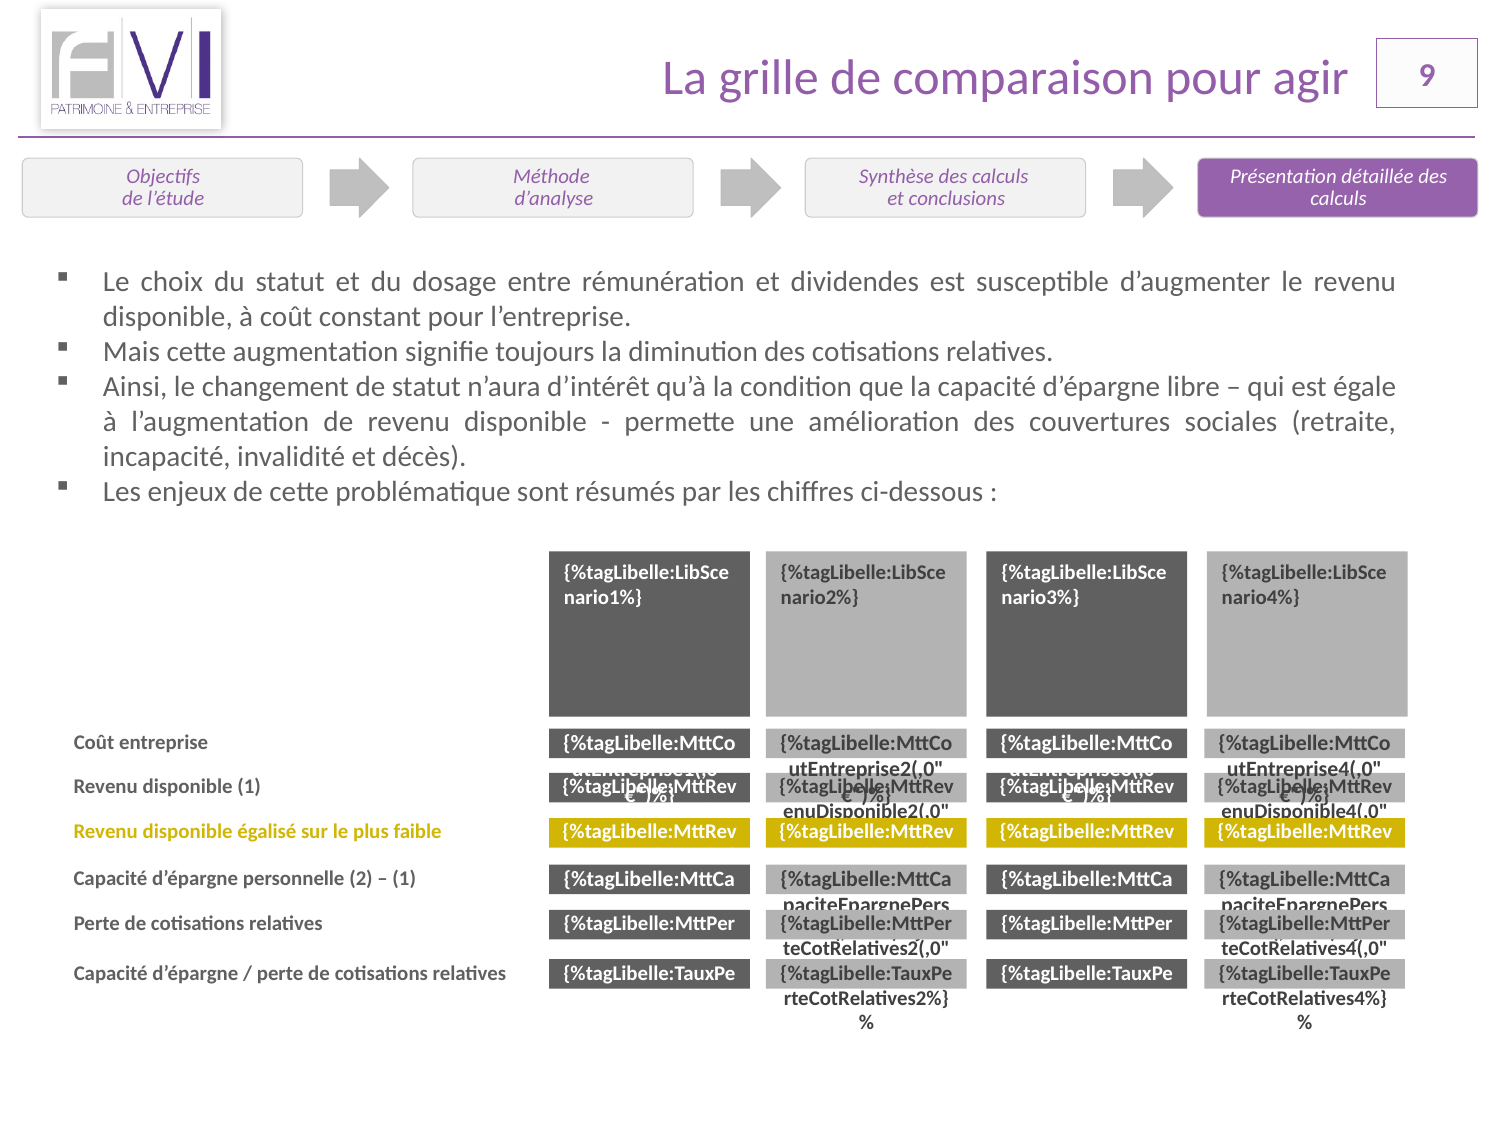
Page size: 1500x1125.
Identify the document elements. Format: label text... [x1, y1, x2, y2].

text_box Revenu disponible égalisé sur le plus faible [58, 818, 467, 859]
title La grille de comparaison pour agir [242, 19, 1365, 130]
text_box {%tagLibelle:TauxPerteCotRelatives1%} % [549, 959, 750, 989]
text_box Perte de cotisations relatives [58, 909, 420, 951]
text_box Coût entreprise [58, 728, 225, 753]
text_box {%tagLibelle:TauxPerteCotRelatives3%} % [986, 959, 1188, 989]
text_box Capacité d’épargne personnelle (2) – (1) [58, 864, 467, 910]
text_box {%tagLibelle:MttRevenuDisponible1(,0" €")%} [549, 772, 750, 803]
text_box {%tagLibelle:TauxPerteCotRelatives4%} % [1204, 959, 1405, 989]
text_box {%tagLibelle:LibScenario3%} [986, 551, 1188, 717]
text_box {%tagLibelle:MttRevenuDisponible4(,0" €")%} [1204, 772, 1405, 803]
text_box {%tagLibelle:MttRevenufaible1(,0" €")%} [549, 818, 750, 848]
text_box {%tagLibelle:MttCapaciteEpargnePerso3(,0" €")%} [986, 864, 1188, 895]
text_box {%tagLibelle:MttCapaciteEpargnePerso2(,0" €")%} [765, 864, 967, 895]
text_box {%tagLibelle:MttRevenufaible3(,0" €")%} [986, 818, 1188, 848]
text_box {%tagLibelle:MttCoutEntreprise3(,0" €")%} [986, 728, 1188, 759]
text_box Le choix du statut et du dosage entre rémunération et dividendes est susceptible d’augmenter le revenu disponible, à coût constant pour l’entreprise. Mais cette augmentation signifie toujours la diminution des cotisations relatives. Ainsi, le changement de statut n’aura d’intérêt qu’à la condition que la capacité d’épargne libre – qui est égale à l’augmentation de revenu disponible - permette une amélioration des couvertures sociales (retraite, incapacité, invalidité et décès). Les enjeux de cette problématique sont résumés par les chiffres ci-dessous : [41, 255, 1412, 515]
text_box Capacité d’épargne / perte de cotisations relatives [58, 959, 420, 1000]
text_box {%tagLibelle:MttPerteCotRelatives3(,0" €")%} [986, 909, 1188, 940]
text_box {%tagLibelle:LibScenario2%} [765, 551, 967, 717]
text_box {%tagLibelle:MttRevenufaible2(,0" €")%} [765, 818, 967, 848]
text_box {%tagLibelle:MttRevenuDisponible2(,0" €")%} [765, 772, 967, 803]
text_box {%tagLibelle:LibScenario1%} [549, 551, 750, 717]
text_box {%tagLibelle:MttCoutEntreprise1(,0" €")%} [549, 728, 750, 759]
text_box Revenu disponible (1) [58, 772, 280, 814]
text_box {%tagLibelle:MttCoutEntreprise4(,0" €")%} [1204, 728, 1405, 759]
text_box {%tagLibelle:TauxPerteCotRelatives2%} % [765, 959, 967, 989]
text_box {%tagLibelle:MttCapaciteEpargnePerso1(,0" €")%} [549, 864, 750, 895]
text_box {%tagLibelle:MttPerteCotRelatives4(,0" €")%} [1204, 909, 1405, 940]
text_box {%tagLibelle:MttCapaciteEpargnePerso4(,0" €")%} [1204, 864, 1405, 895]
text_box {%tagLibelle:MttRevenuDisponible3(,0" €")%} [986, 772, 1188, 803]
text_box {%tagLibelle:MttRevenufaible4(,0" €")%} [1204, 818, 1405, 848]
text_box {%tagLibelle:MttPerteCotRelatives2(,0" €")%} [765, 909, 967, 940]
text_box {%tagLibelle:MttPerteCotRelatives1(,0" €")%} [549, 909, 750, 940]
picture [41, 9, 221, 130]
text_box {%tagLibelle:MttCoutEntreprise2(,0" €")%} [765, 728, 967, 759]
text_box {%tagLibelle:LibScenario4%} [1206, 551, 1408, 717]
